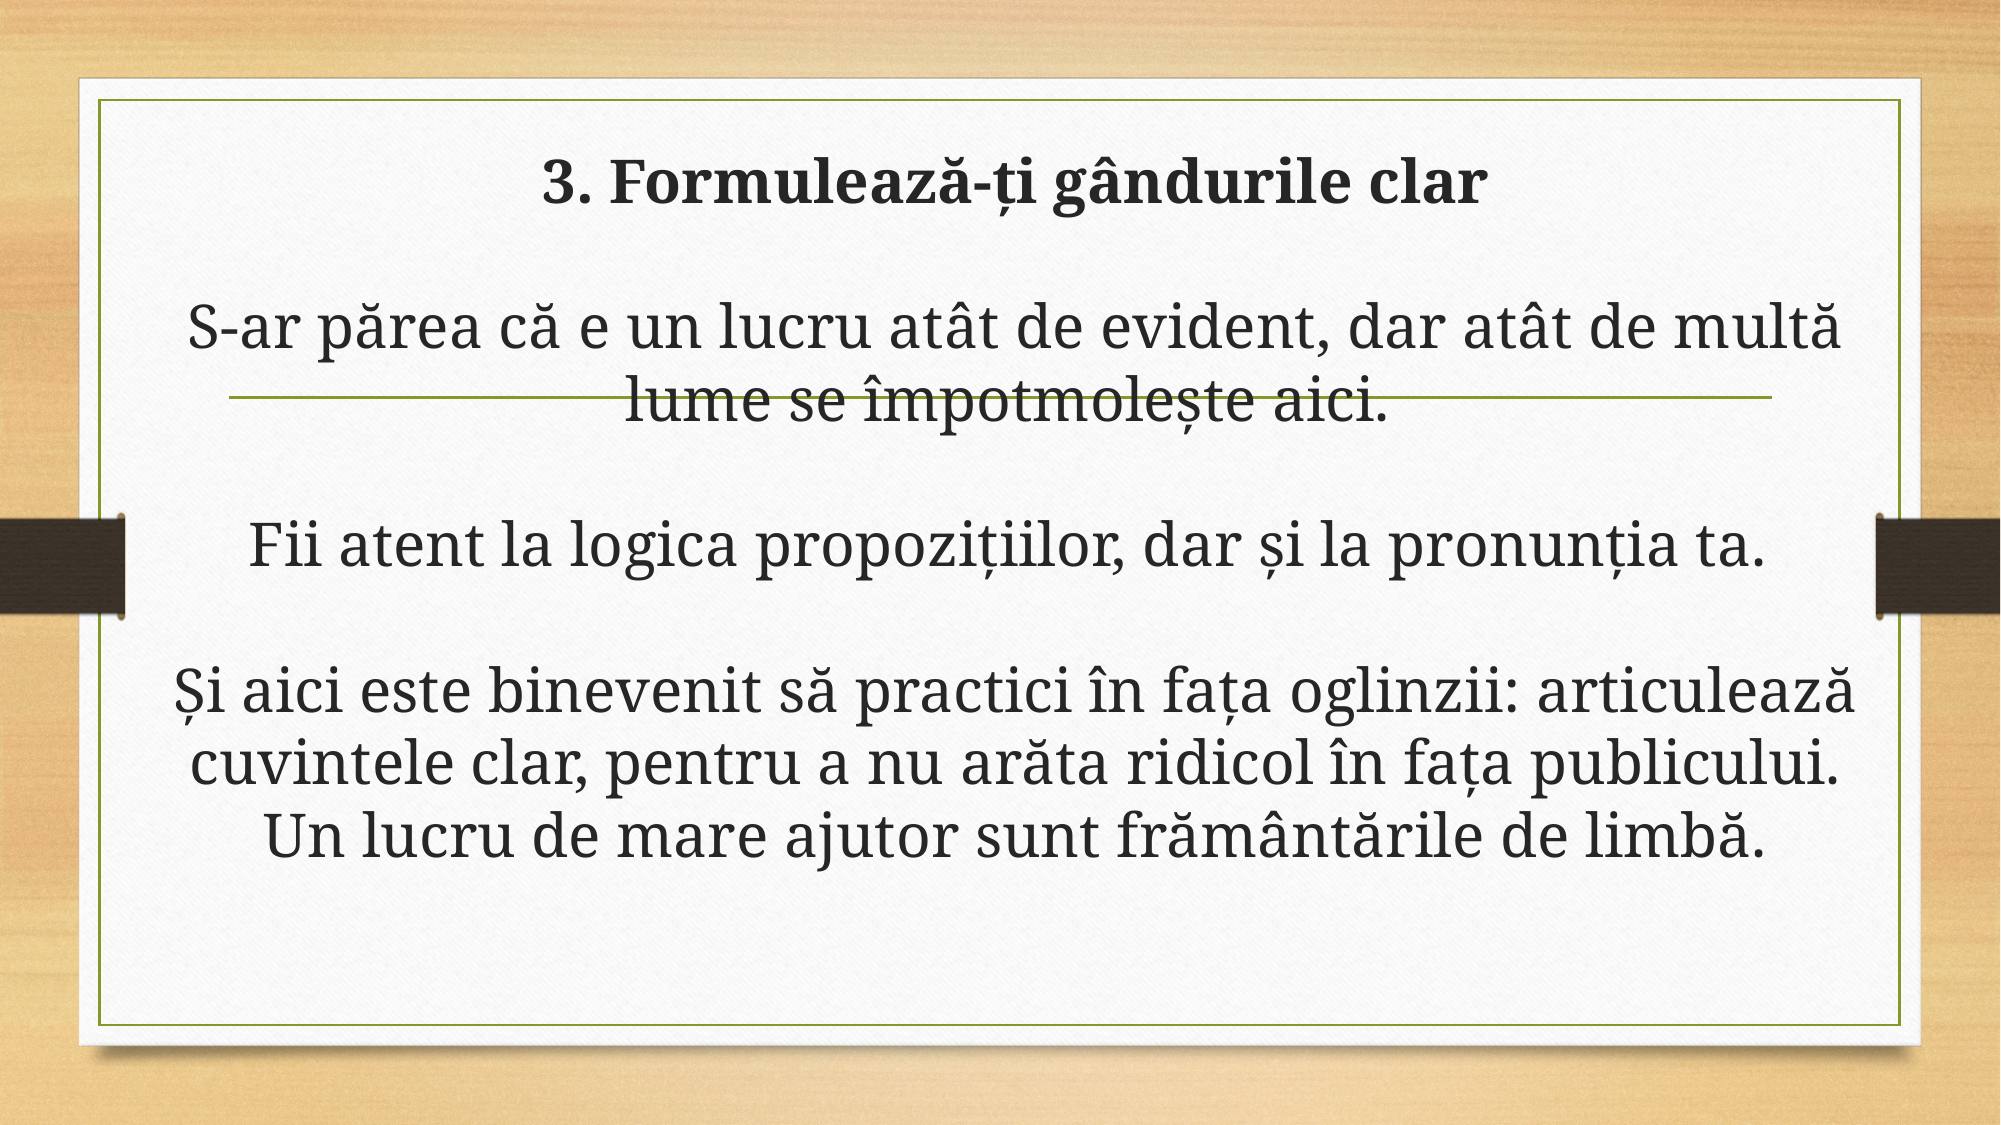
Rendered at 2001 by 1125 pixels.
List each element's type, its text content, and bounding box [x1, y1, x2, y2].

picture [0, 0, 2001, 1125]
title 3. Formulează-ți gândurile clar S-ar părea că e un lucru atât de evident, dar atât de multă lume se împotmolește aici. Fii atent la logica propozițiilor, dar și la pronunția ta. Și aici este binevenit să practici în fața oglinzii: articulează cuvintele clar, pentru a nu arăta ridicol în fața publicului. Un lucru de mare ajutor sunt frământările de limbă. [145, 102, 1888, 983]
